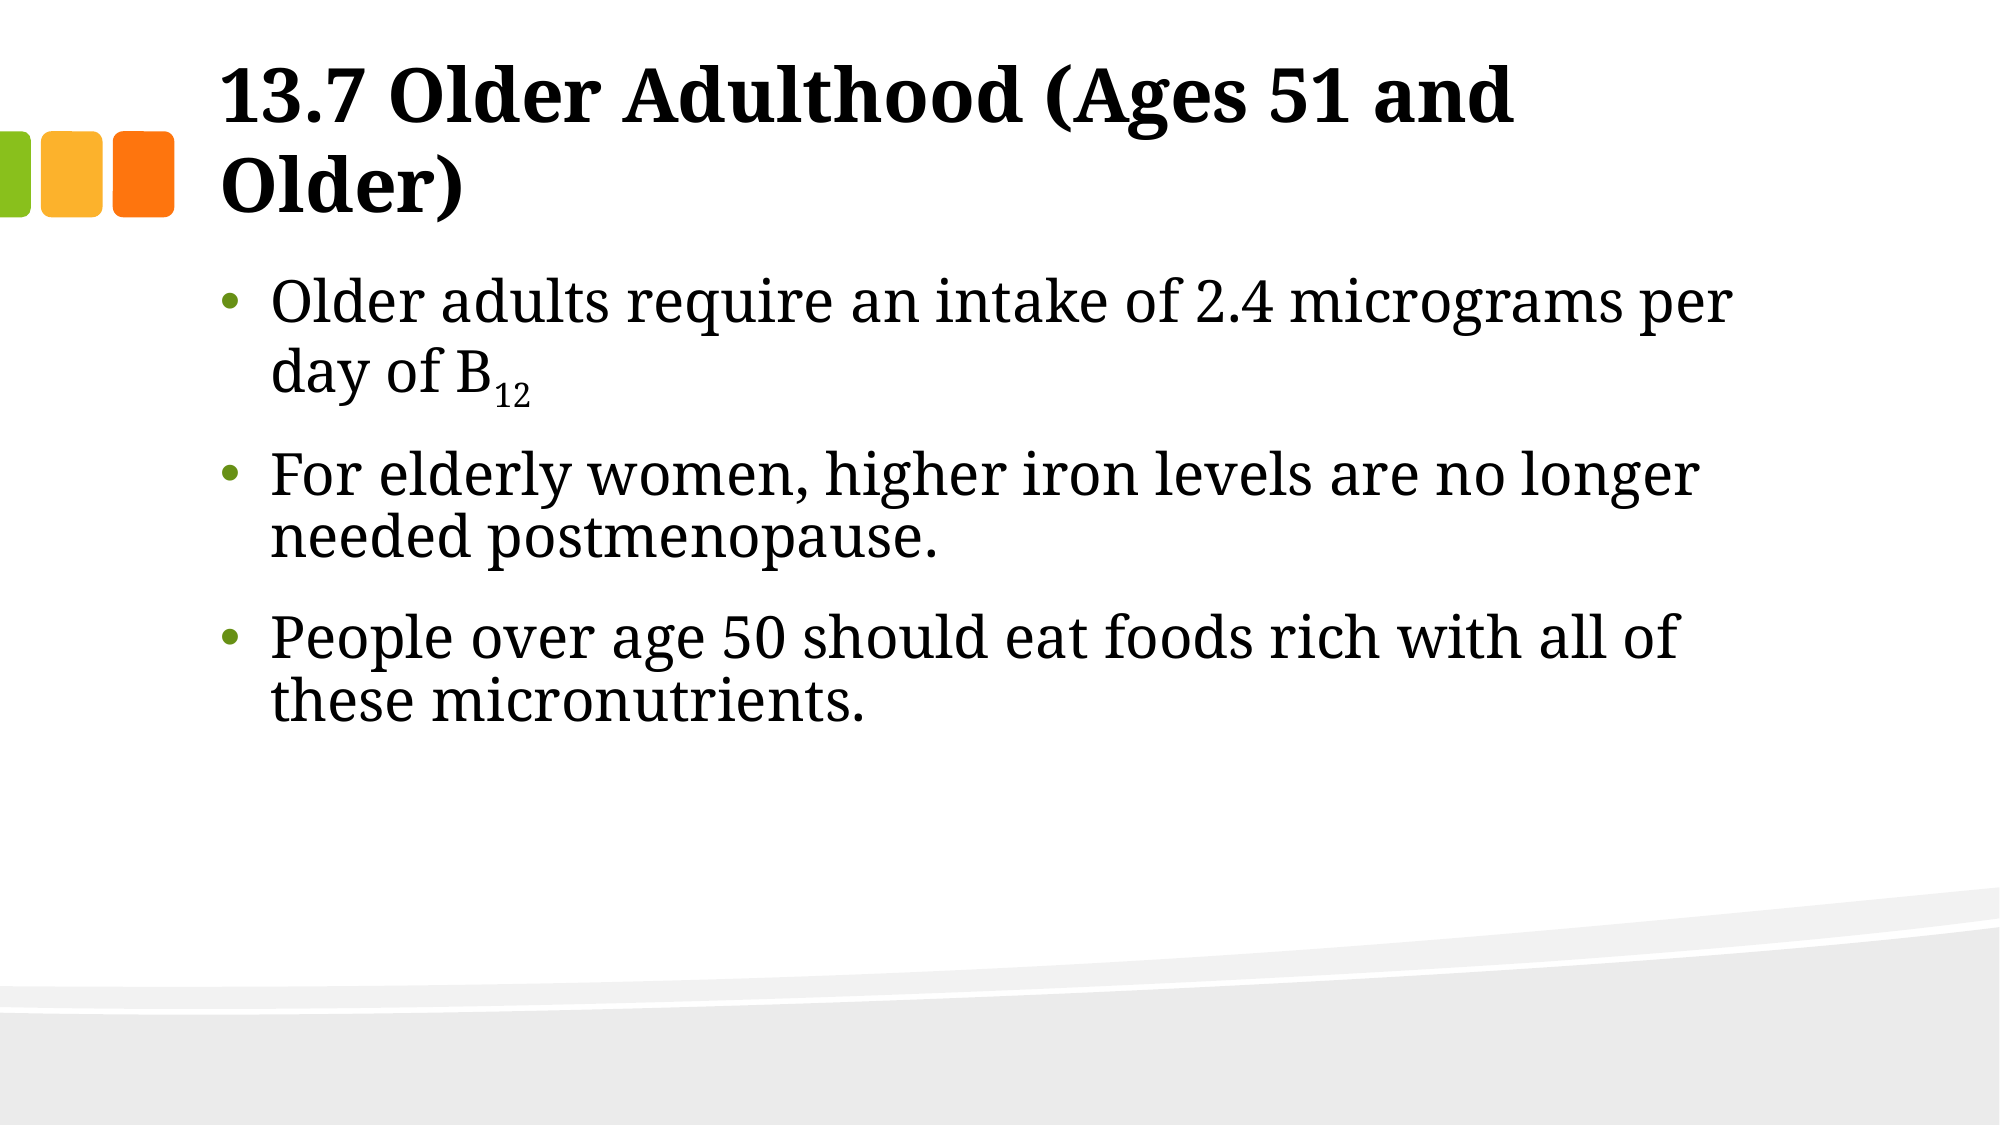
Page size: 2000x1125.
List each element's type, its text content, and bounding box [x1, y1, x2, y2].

title 13.7 Older Adulthood (Ages 51 and Older) [199, 24, 1800, 238]
list Older adults require an intake of 2.4 micrograms per day of B12 For elderly women, higher iron levels are no longer needed postmenopause. People over age 50 should eat foods rich with all of these micronutrients. [199, 262, 1800, 1013]
